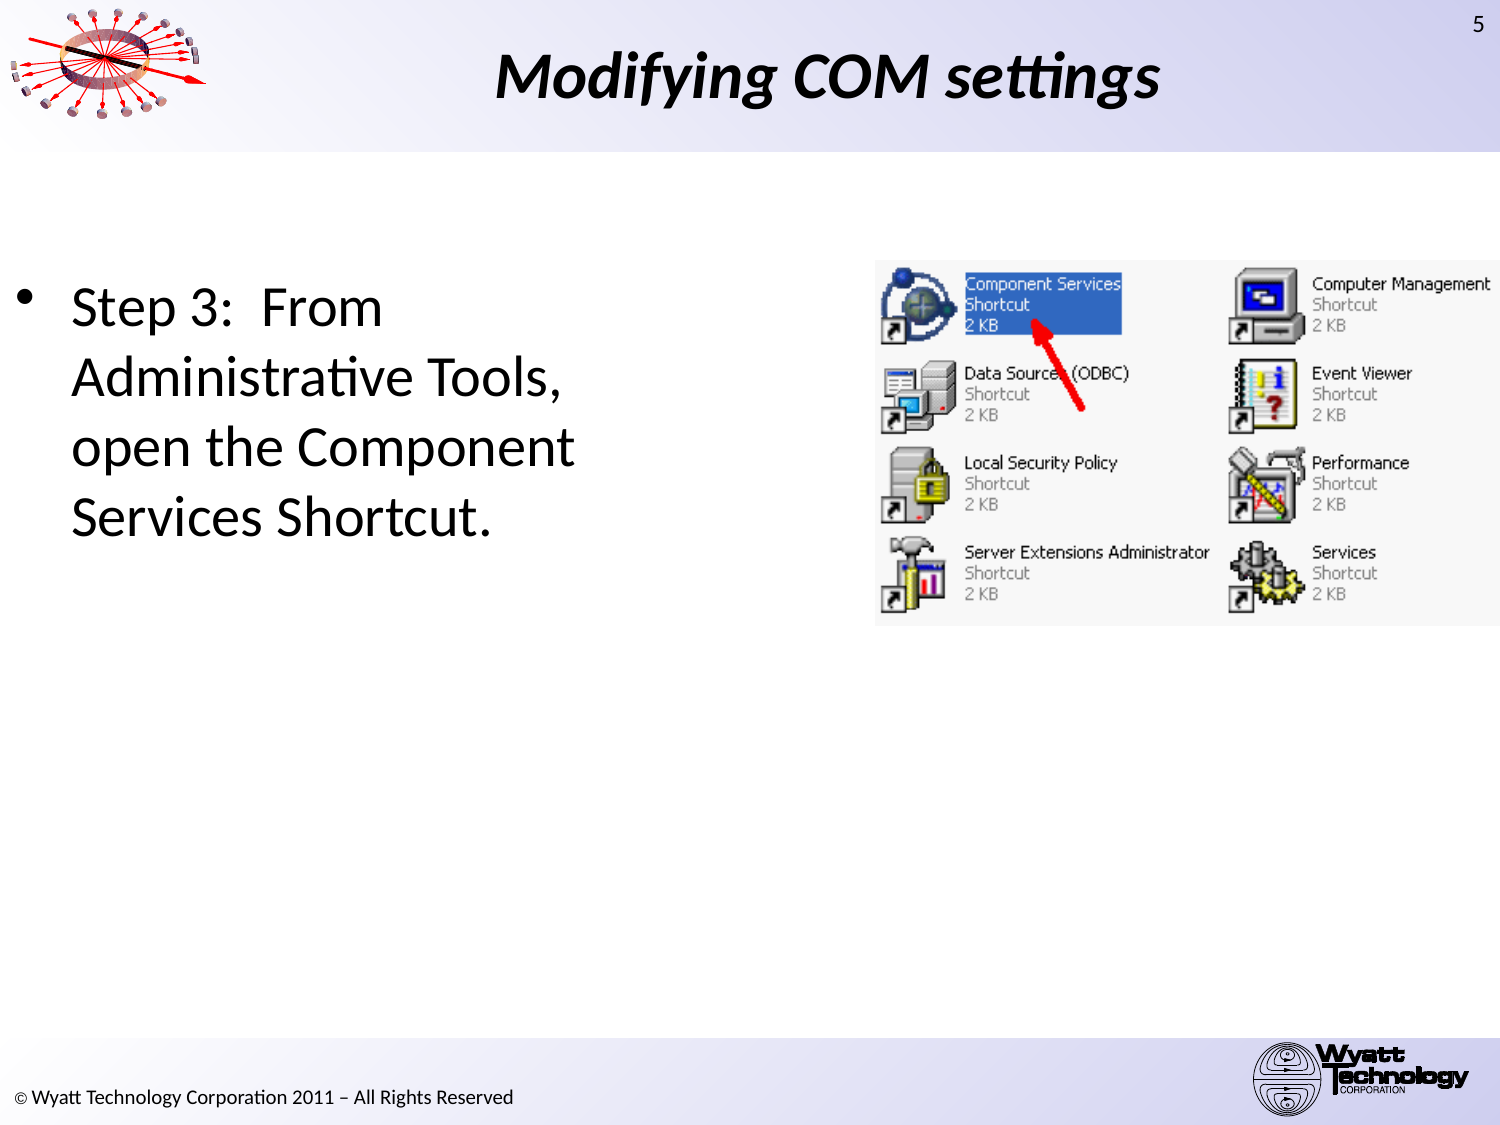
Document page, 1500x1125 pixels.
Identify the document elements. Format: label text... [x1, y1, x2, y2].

list Step 3: From Administrative Tools, open the Component Services Shortcut. [0, 260, 626, 936]
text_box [874, 260, 1500, 626]
title Modifying COM settings [217, 25, 1438, 120]
